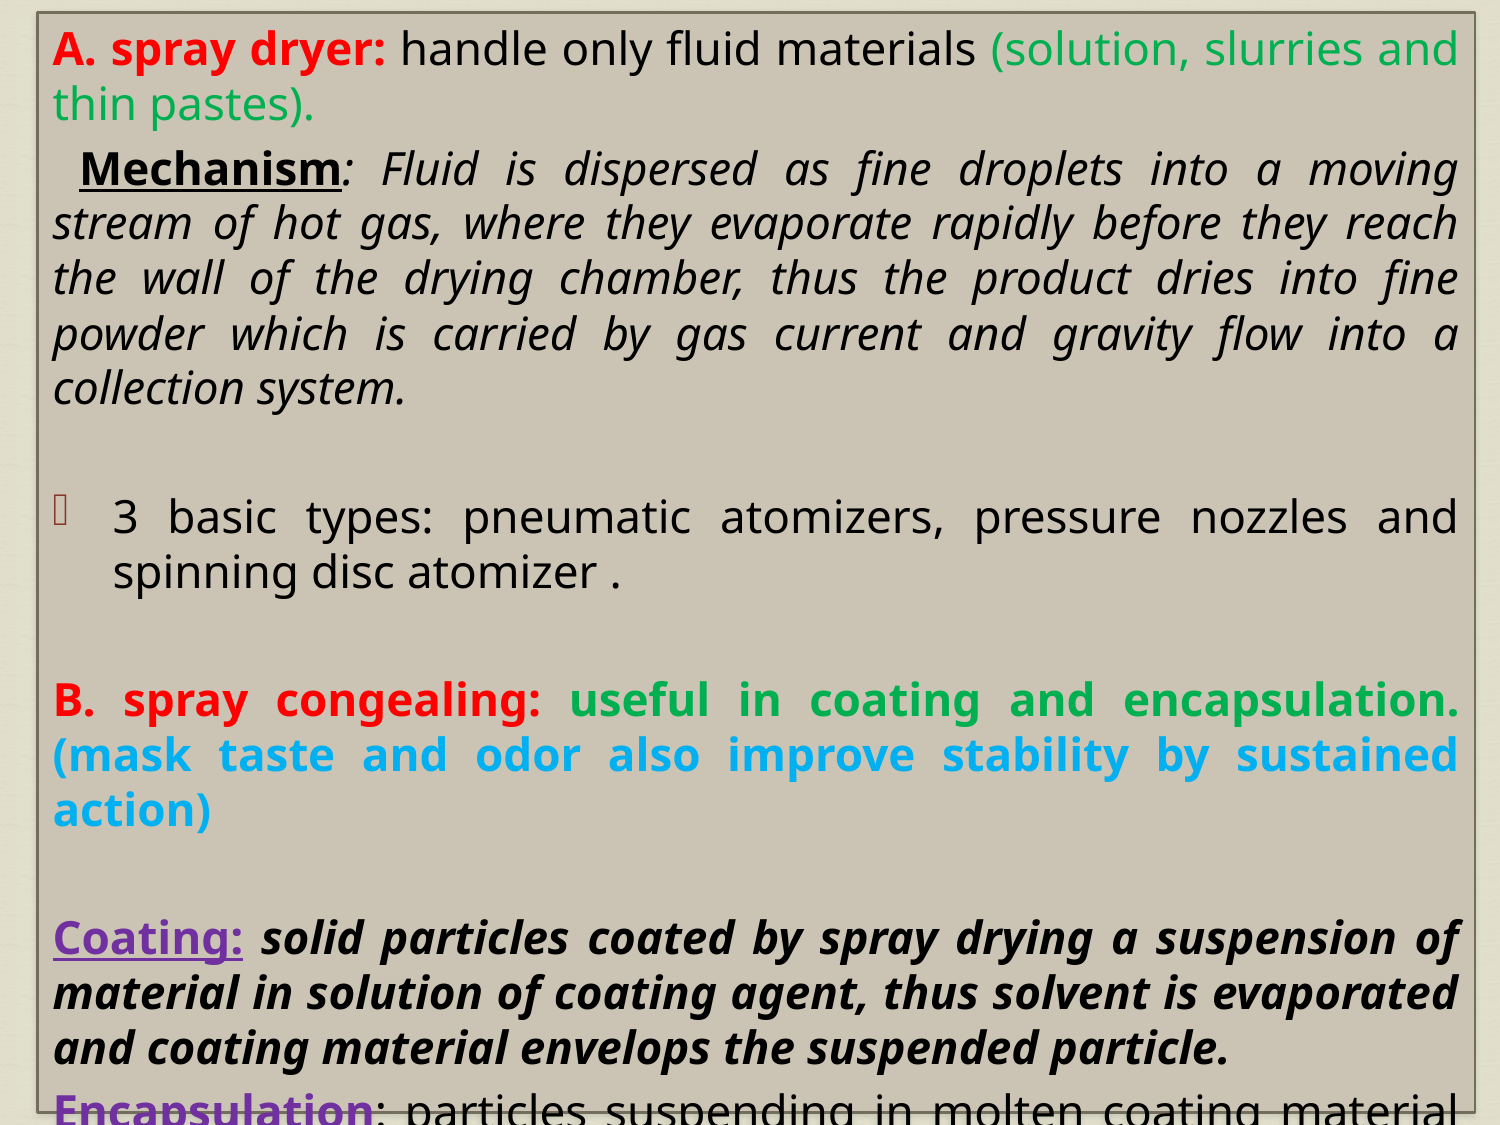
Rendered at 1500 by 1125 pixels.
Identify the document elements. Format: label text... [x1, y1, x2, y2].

list A. spray dryer: handle only fluid materials (solution, slurries and thin pastes). Mechanism: Fluid is dispersed as fine droplets into a moving stream of hot gas, where they evaporate rapidly before they reach the wall of the drying chamber, thus the product dries into fine powder which is carried by gas current and gravity flow into a collection system. 3 basic types: pneumatic atomizers, pressure nozzles and spinning disc atomizer . B. spray congealing: useful in coating and encapsulation. (mask taste and odor also improve stability by sustained action) Coating: solid particles coated by spray drying a suspension of material in solution of coating agent, thus solvent is evaporated and coating material envelops the suspended particle. Encapsulation: particles suspending in molten coating material and pumped the resultant slurry into dryer in which cold air is circulated. [36, 11, 1476, 1114]
